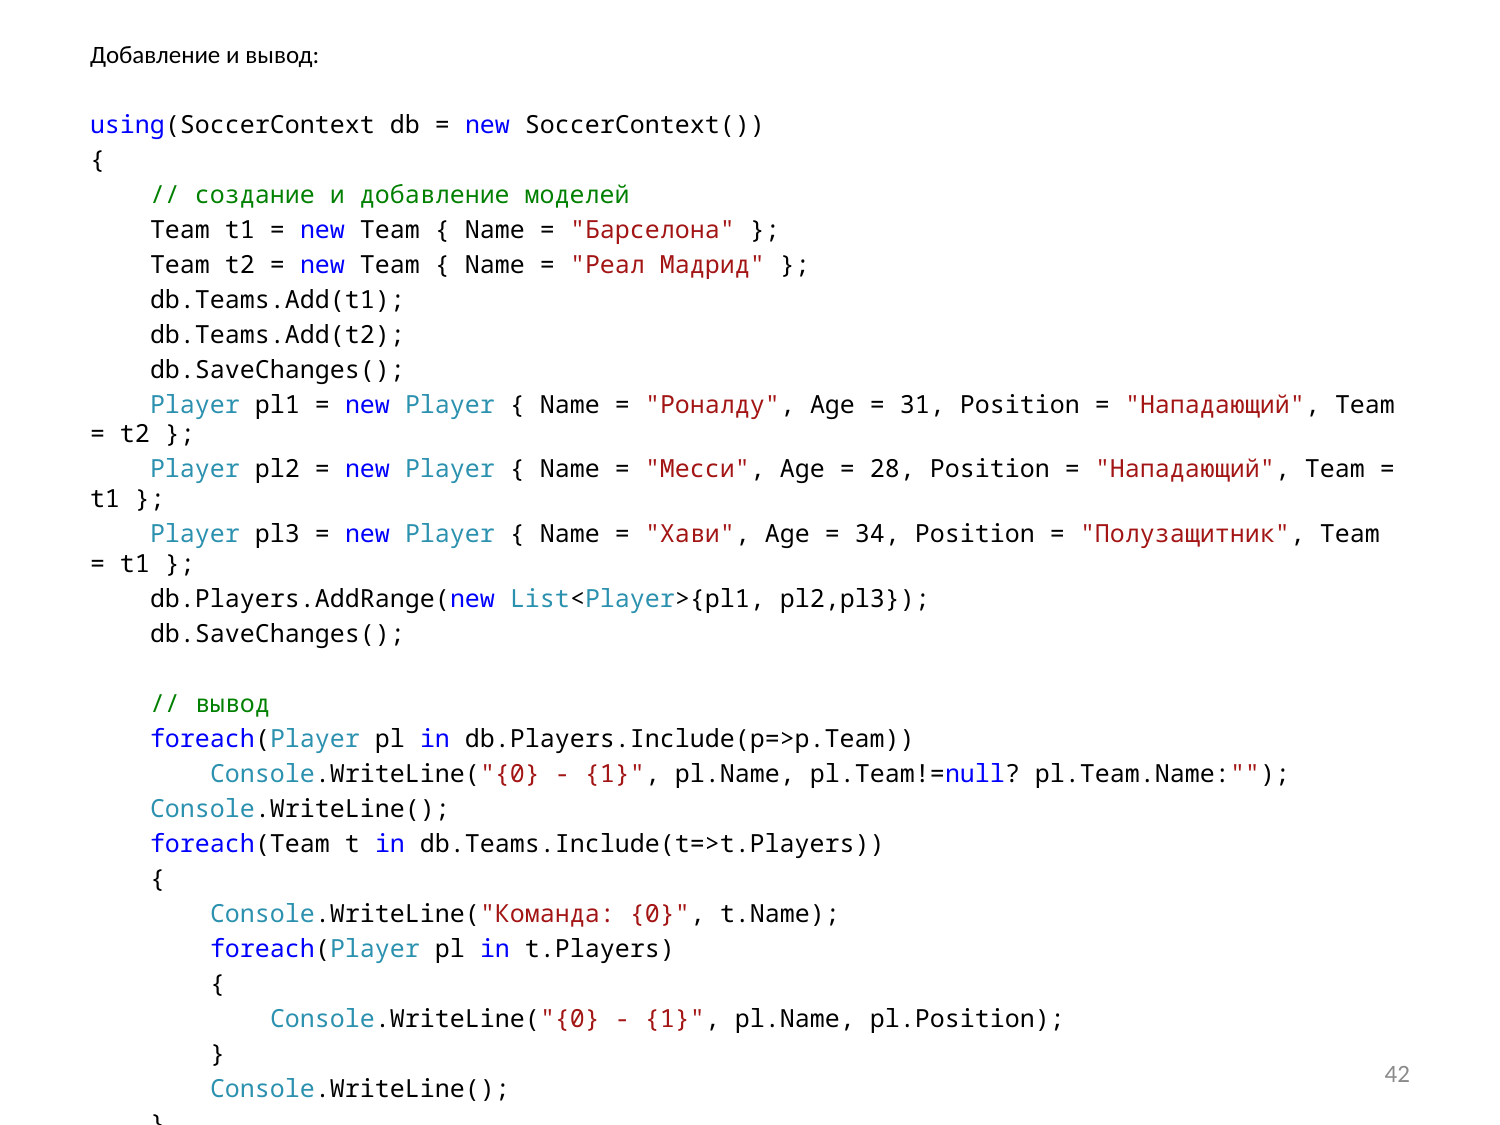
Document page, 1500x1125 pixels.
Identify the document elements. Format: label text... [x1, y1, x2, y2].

list Добавление и вывод: using(SoccerContext db = new SoccerContext()) { // создание и добавление моделей Team t1 = new Team { Name = "Барселона" }; Team t2 = new Team { Name = "Реал Мадрид" }; db.Teams.Add(t1); db.Teams.Add(t2); db.SaveChanges(); Player pl1 = new Player { Name = "Роналду", Age = 31, Position = "Нападающий", Team = t2 }; Player pl2 = new Player { Name = "Месси", Age = 28, Position = "Нападающий", Team = t1 }; Player pl3 = new Player { Name = "Хави", Age = 34, Position = "Полузащитник", Team = t1 }; db.Players.AddRange(new List<Player>{pl1, pl2,pl3}); db.SaveChanges(); // вывод foreach(Player pl in db.Players.Include(p=>p.Team)) Console.WriteLine("{0} - {1}", pl.Name, pl.Team!=null? pl.Team.Name:""); Console.WriteLine(); foreach(Team t in db.Teams.Include(t=>t.Players)) { Console.WriteLine("Команда: {0}", t.Name); foreach(Player pl in t.Players) { Console.WriteLine("{0} - {1}", pl.Name, pl.Position); } Console.WriteLine(); } } [75, 30, 1425, 1094]
slide_number 42 [1074, 1042, 1425, 1103]
